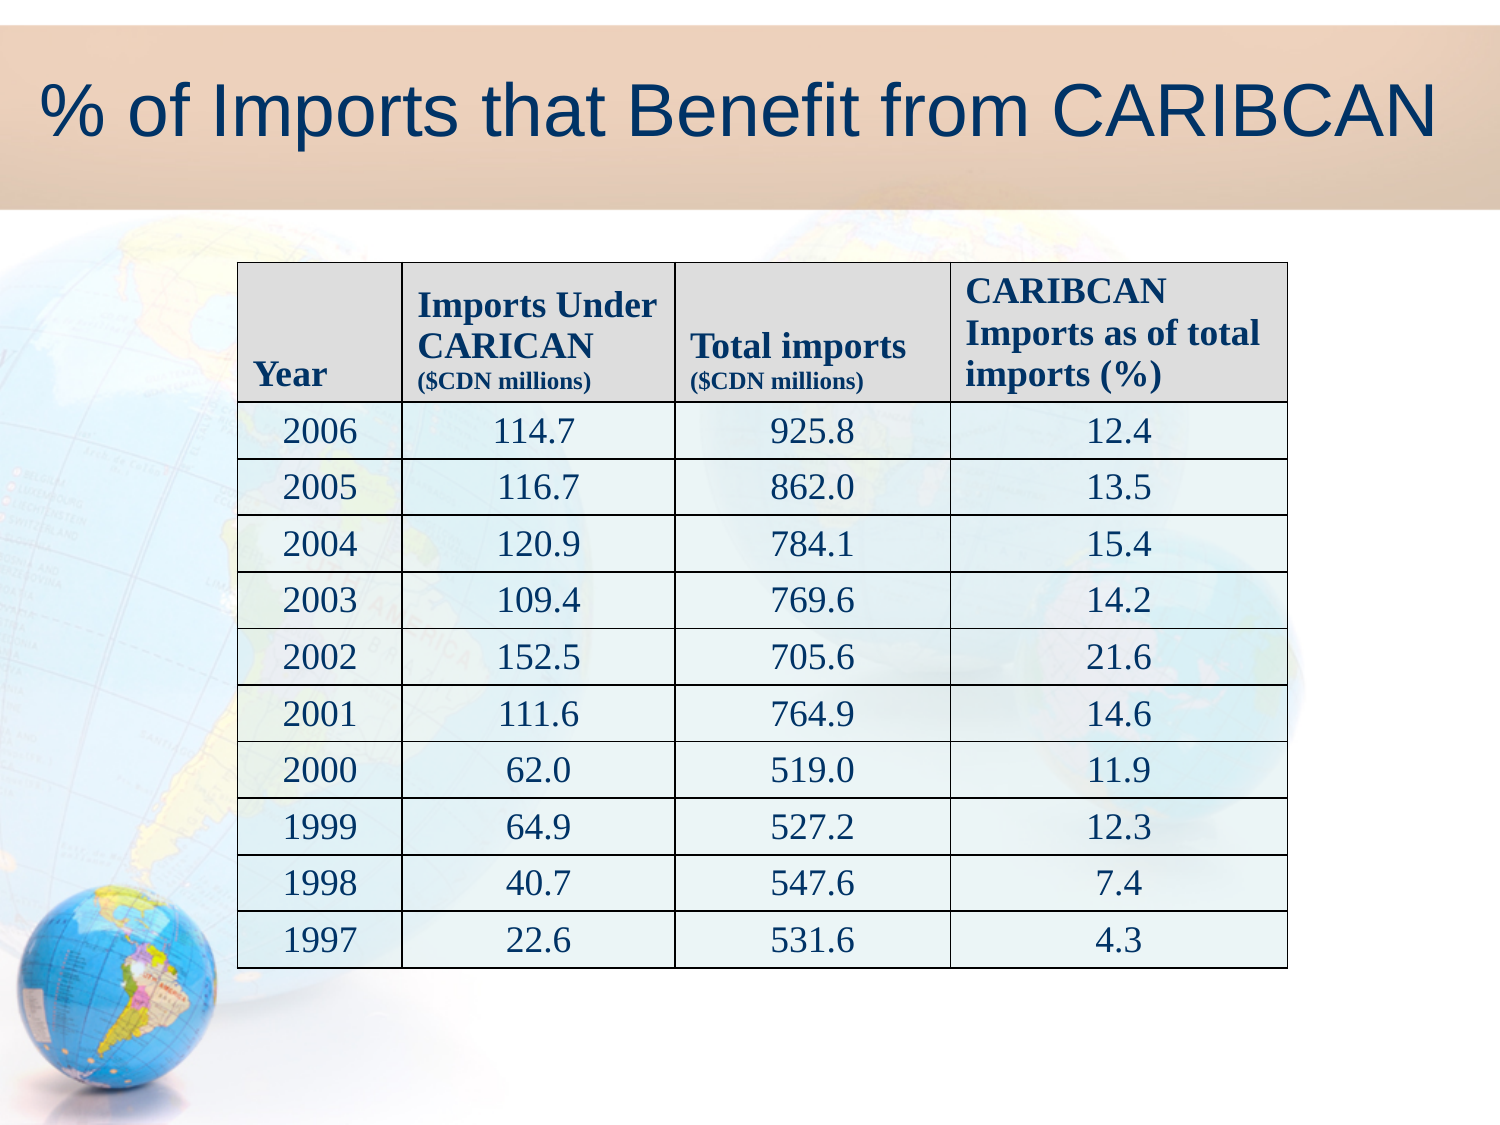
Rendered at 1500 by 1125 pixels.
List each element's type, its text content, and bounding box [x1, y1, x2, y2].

table_cell 2001 [238, 686, 401, 741]
table_cell 21.6 [951, 629, 1287, 684]
table_cell 14.2 [951, 573, 1287, 628]
table_cell 705.6 [676, 629, 950, 684]
table_cell 11.9 [951, 742, 1287, 797]
table_cell 2004 [238, 516, 401, 571]
picture [0, 0, 1500, 1125]
table_cell 4.3 [951, 912, 1287, 967]
table_cell 109.4 [403, 573, 674, 628]
table_cell 120.9 [403, 516, 674, 571]
table_cell 152.5 [403, 629, 674, 684]
title % of Imports that Benefit from CARIBCAN [24, 37, 1476, 176]
table_cell 15.4 [951, 516, 1287, 571]
table_cell 12.4 [951, 403, 1287, 458]
table_cell 14.6 [951, 686, 1287, 741]
table_cell 519.0 [676, 742, 950, 797]
table_cell 2000 [238, 742, 401, 797]
table_cell 1998 [238, 856, 401, 910]
table_cell 862.0 [676, 460, 950, 514]
table_cell 527.2 [676, 799, 950, 854]
table_cell 40.7 [403, 856, 674, 910]
table_cell 114.7 [403, 403, 674, 458]
table_cell 12.3 [951, 799, 1287, 854]
table_cell 547.6 [676, 856, 950, 910]
table_cell 2006 [238, 403, 401, 458]
table_cell 64.9 [403, 799, 674, 854]
table_cell 62.0 [403, 742, 674, 797]
table_cell 22.6 [403, 912, 674, 967]
table_cell 1999 [238, 799, 401, 854]
table_cell 925.8 [676, 403, 950, 458]
table_cell 531.6 [676, 912, 950, 967]
table_header Total imports ($CDN millions) [676, 263, 950, 401]
table_cell 2002 [238, 629, 401, 684]
table_header Imports Under CARICAN ($CDN millions) [403, 263, 674, 401]
table_cell 2003 [238, 573, 401, 628]
table_cell 116.7 [403, 460, 674, 514]
table_cell 784.1 [676, 516, 950, 571]
table_header Year [238, 263, 401, 401]
table_cell 769.6 [676, 573, 950, 628]
table_cell 7.4 [951, 856, 1287, 910]
table_cell 111.6 [403, 686, 674, 741]
table_cell 764.9 [676, 686, 950, 741]
table_header CARIBCAN Imports as of total imports (%) [951, 263, 1287, 401]
table_cell 2005 [238, 460, 401, 514]
table_cell 1997 [238, 912, 401, 967]
table_cell 13.5 [951, 460, 1287, 514]
